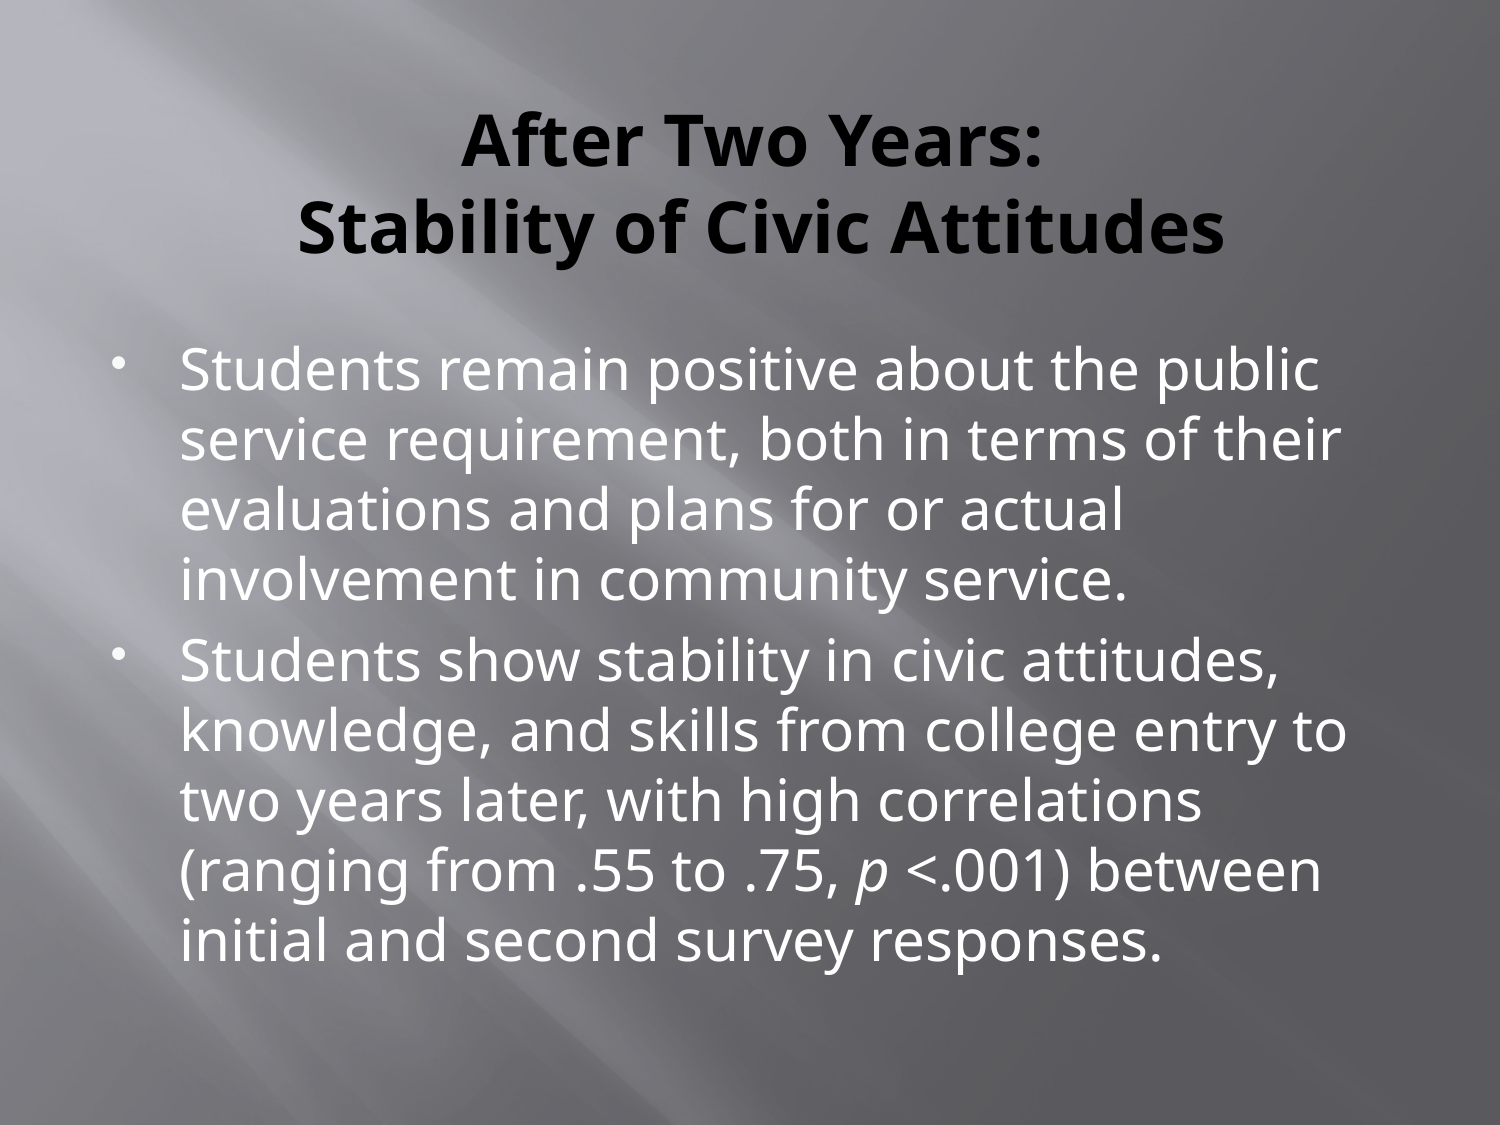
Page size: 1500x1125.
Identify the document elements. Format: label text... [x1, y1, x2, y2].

title After Two Years: Stability of Civic Attitudes [87, 87, 1438, 275]
list Students remain positive about the public service requirement, both in terms of their evaluations and plans for or actual involvement in community service. Students show stability in civic attitudes, knowledge, and skills from college entry to two years later, with high correlations (ranging from .55 to .75, p <.001) between initial and second survey responses. [75, 324, 1425, 1035]
